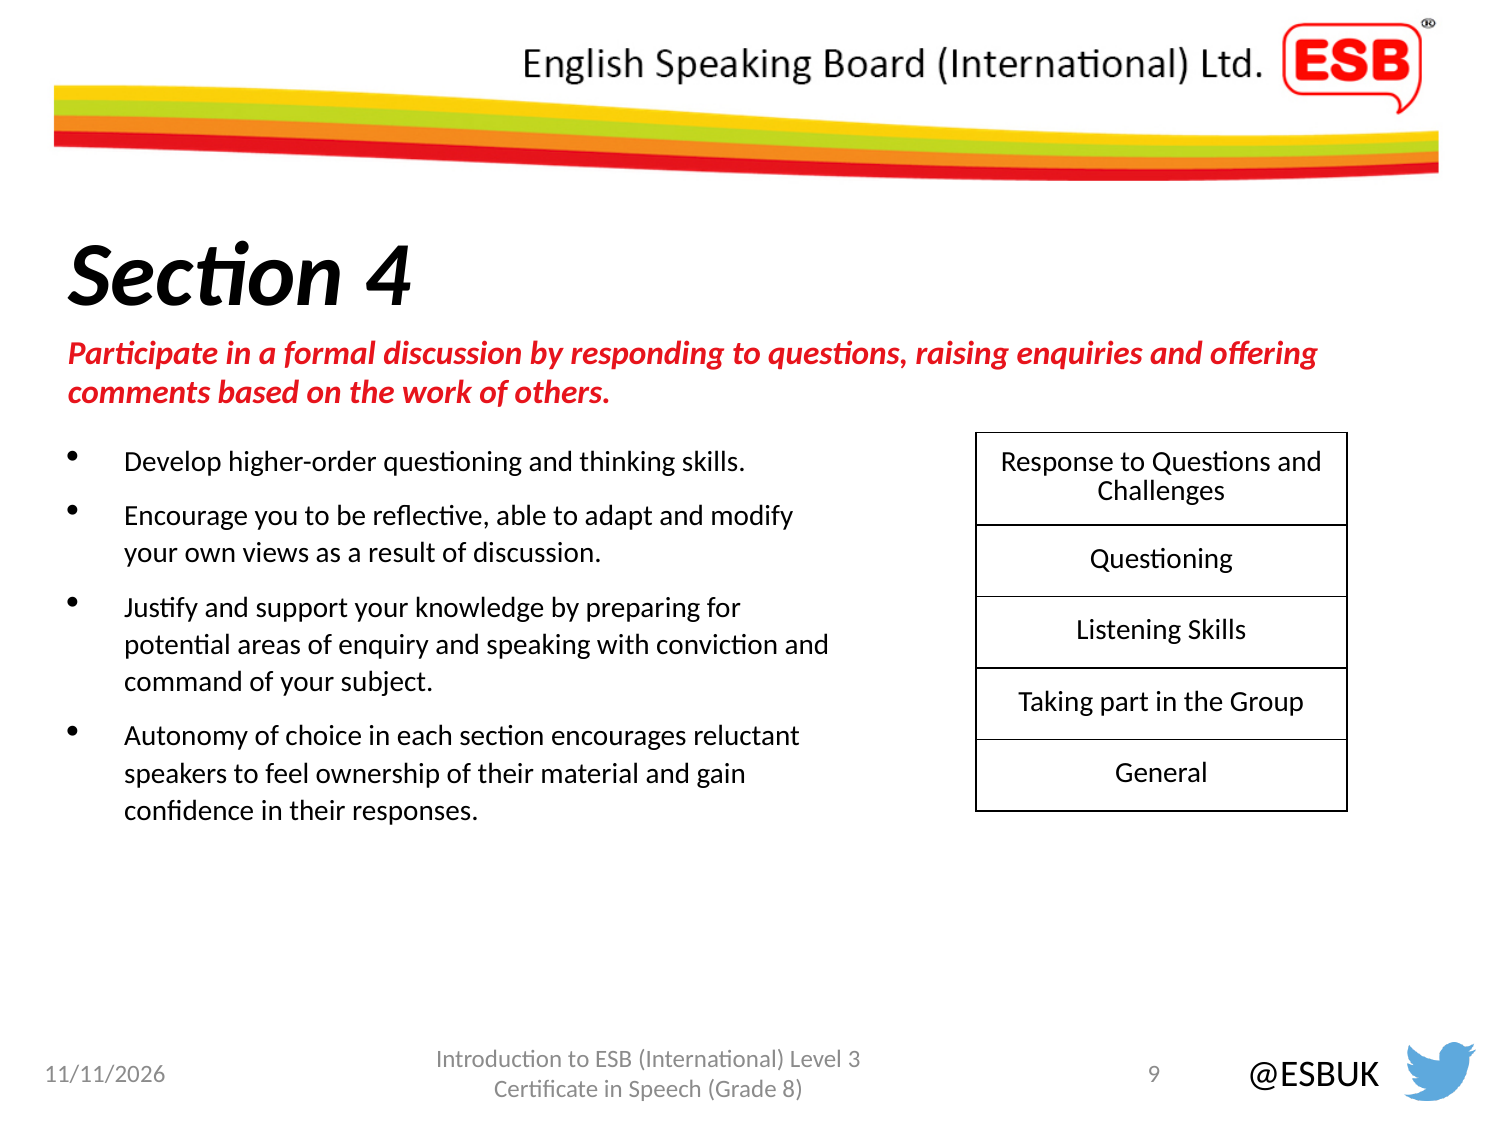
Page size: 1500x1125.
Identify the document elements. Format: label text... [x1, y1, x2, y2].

table_header Response to Questions and Challenges [977, 433, 1346, 524]
table_cell Questioning [977, 526, 1346, 596]
table_cell Taking part in the Group [977, 669, 1346, 739]
title Section 4 [53, 166, 1347, 323]
table_cell General [977, 740, 1346, 810]
slide_number 9 [930, 1042, 1176, 1103]
table_cell Listening Skills [977, 597, 1346, 667]
text_box Participate in a formal discussion by responding to questions, raising enquiries and offering comments based on the work of others. [53, 323, 1436, 418]
picture [1404, 1042, 1476, 1101]
text_box Develop higher-order questioning and thinking skills. Encourage you to be reflective, able to adapt and modify your own views as a result of discussion. Justify and support your knowledge by preparing for potential areas of enquiry and speaking with conviction and command of your subject. Autonomy of choice in each section encourages reluctant speakers to feel ownership of their material and gain confidence in their responses. [53, 432, 857, 834]
picture [0, 0, 1500, 189]
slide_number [29, 1042, 367, 1103]
footer Introduction to ESB (International) Level 3 Certificate in Speech (Grade 8) [395, 1042, 902, 1103]
